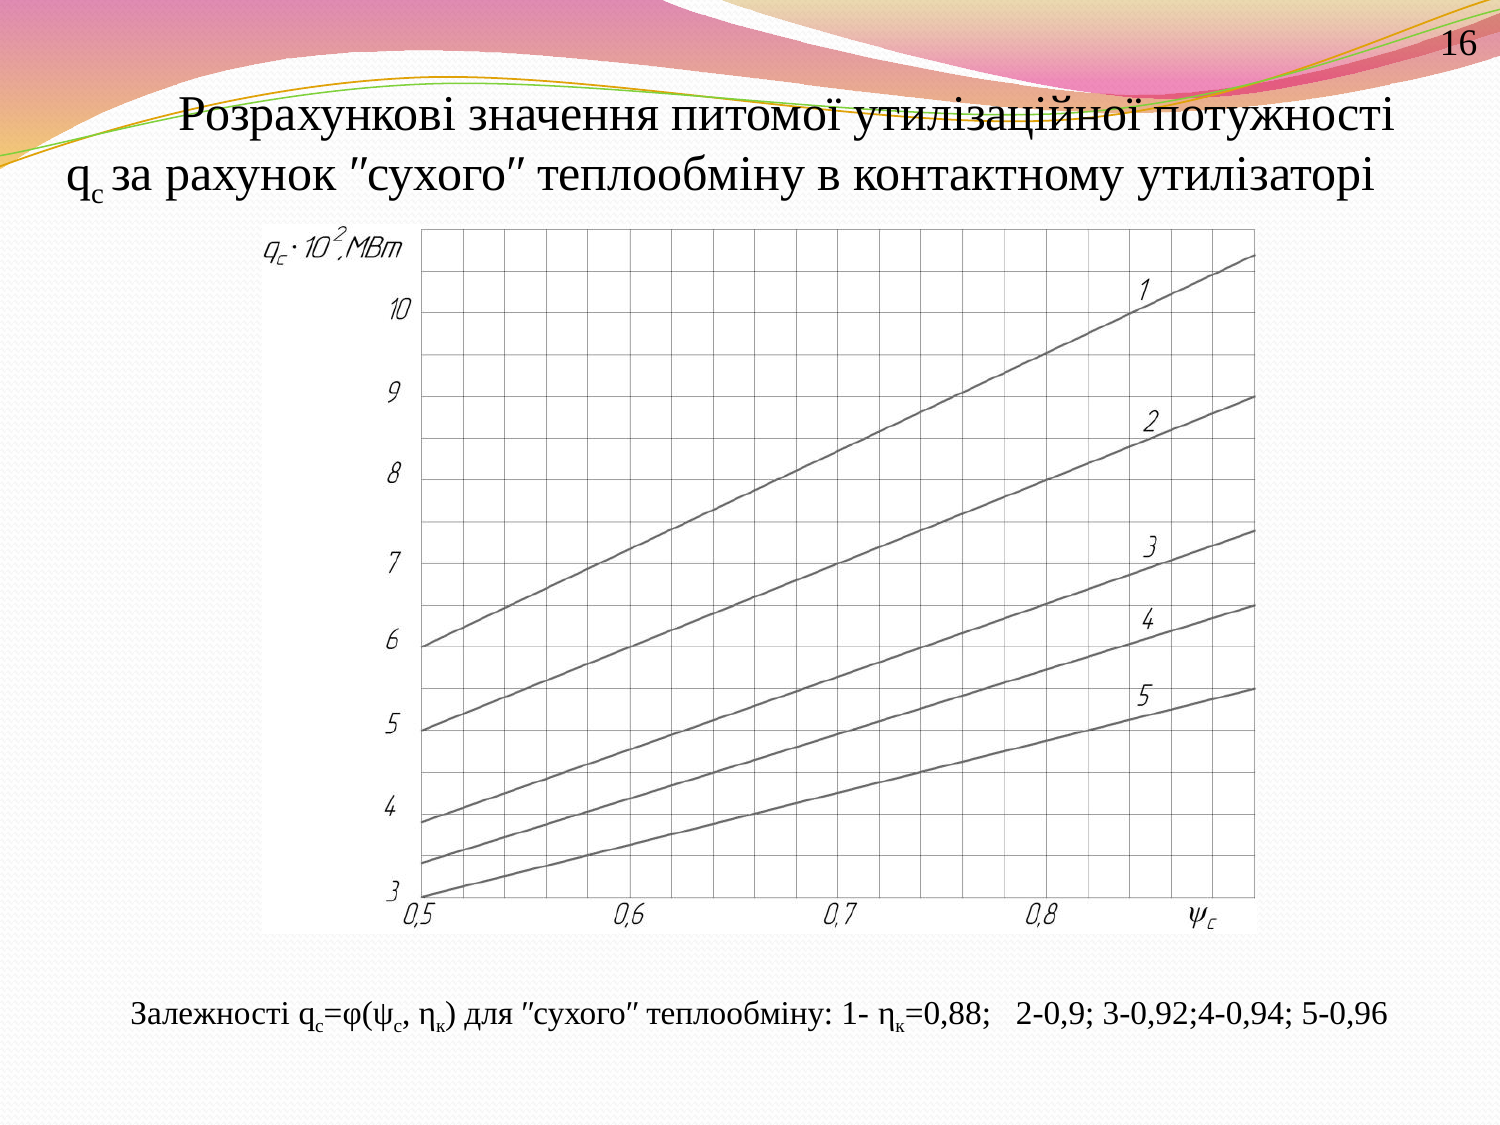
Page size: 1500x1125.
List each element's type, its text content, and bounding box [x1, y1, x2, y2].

table_cell 10,9017 [256, 226, 262, 277]
picture [262, 224, 1257, 934]
text_box Розрахункові значення питомої утилізаційної потужності qс за рахунок ʺсухогоʺ теплообміну в контактному утилізаторі [27, 33, 1415, 277]
text_box Залежності qс=φ(ψс, ηк) для ʺсухогоʺ теплообміну: 1- ηк=0,88; 2-0,9; 3-0,92;4-0,94; 5-0,96 [115, 983, 1404, 1044]
slide_number 16 [1352, 2, 1478, 63]
table_cell 10,9017 [1257, 228, 1261, 277]
